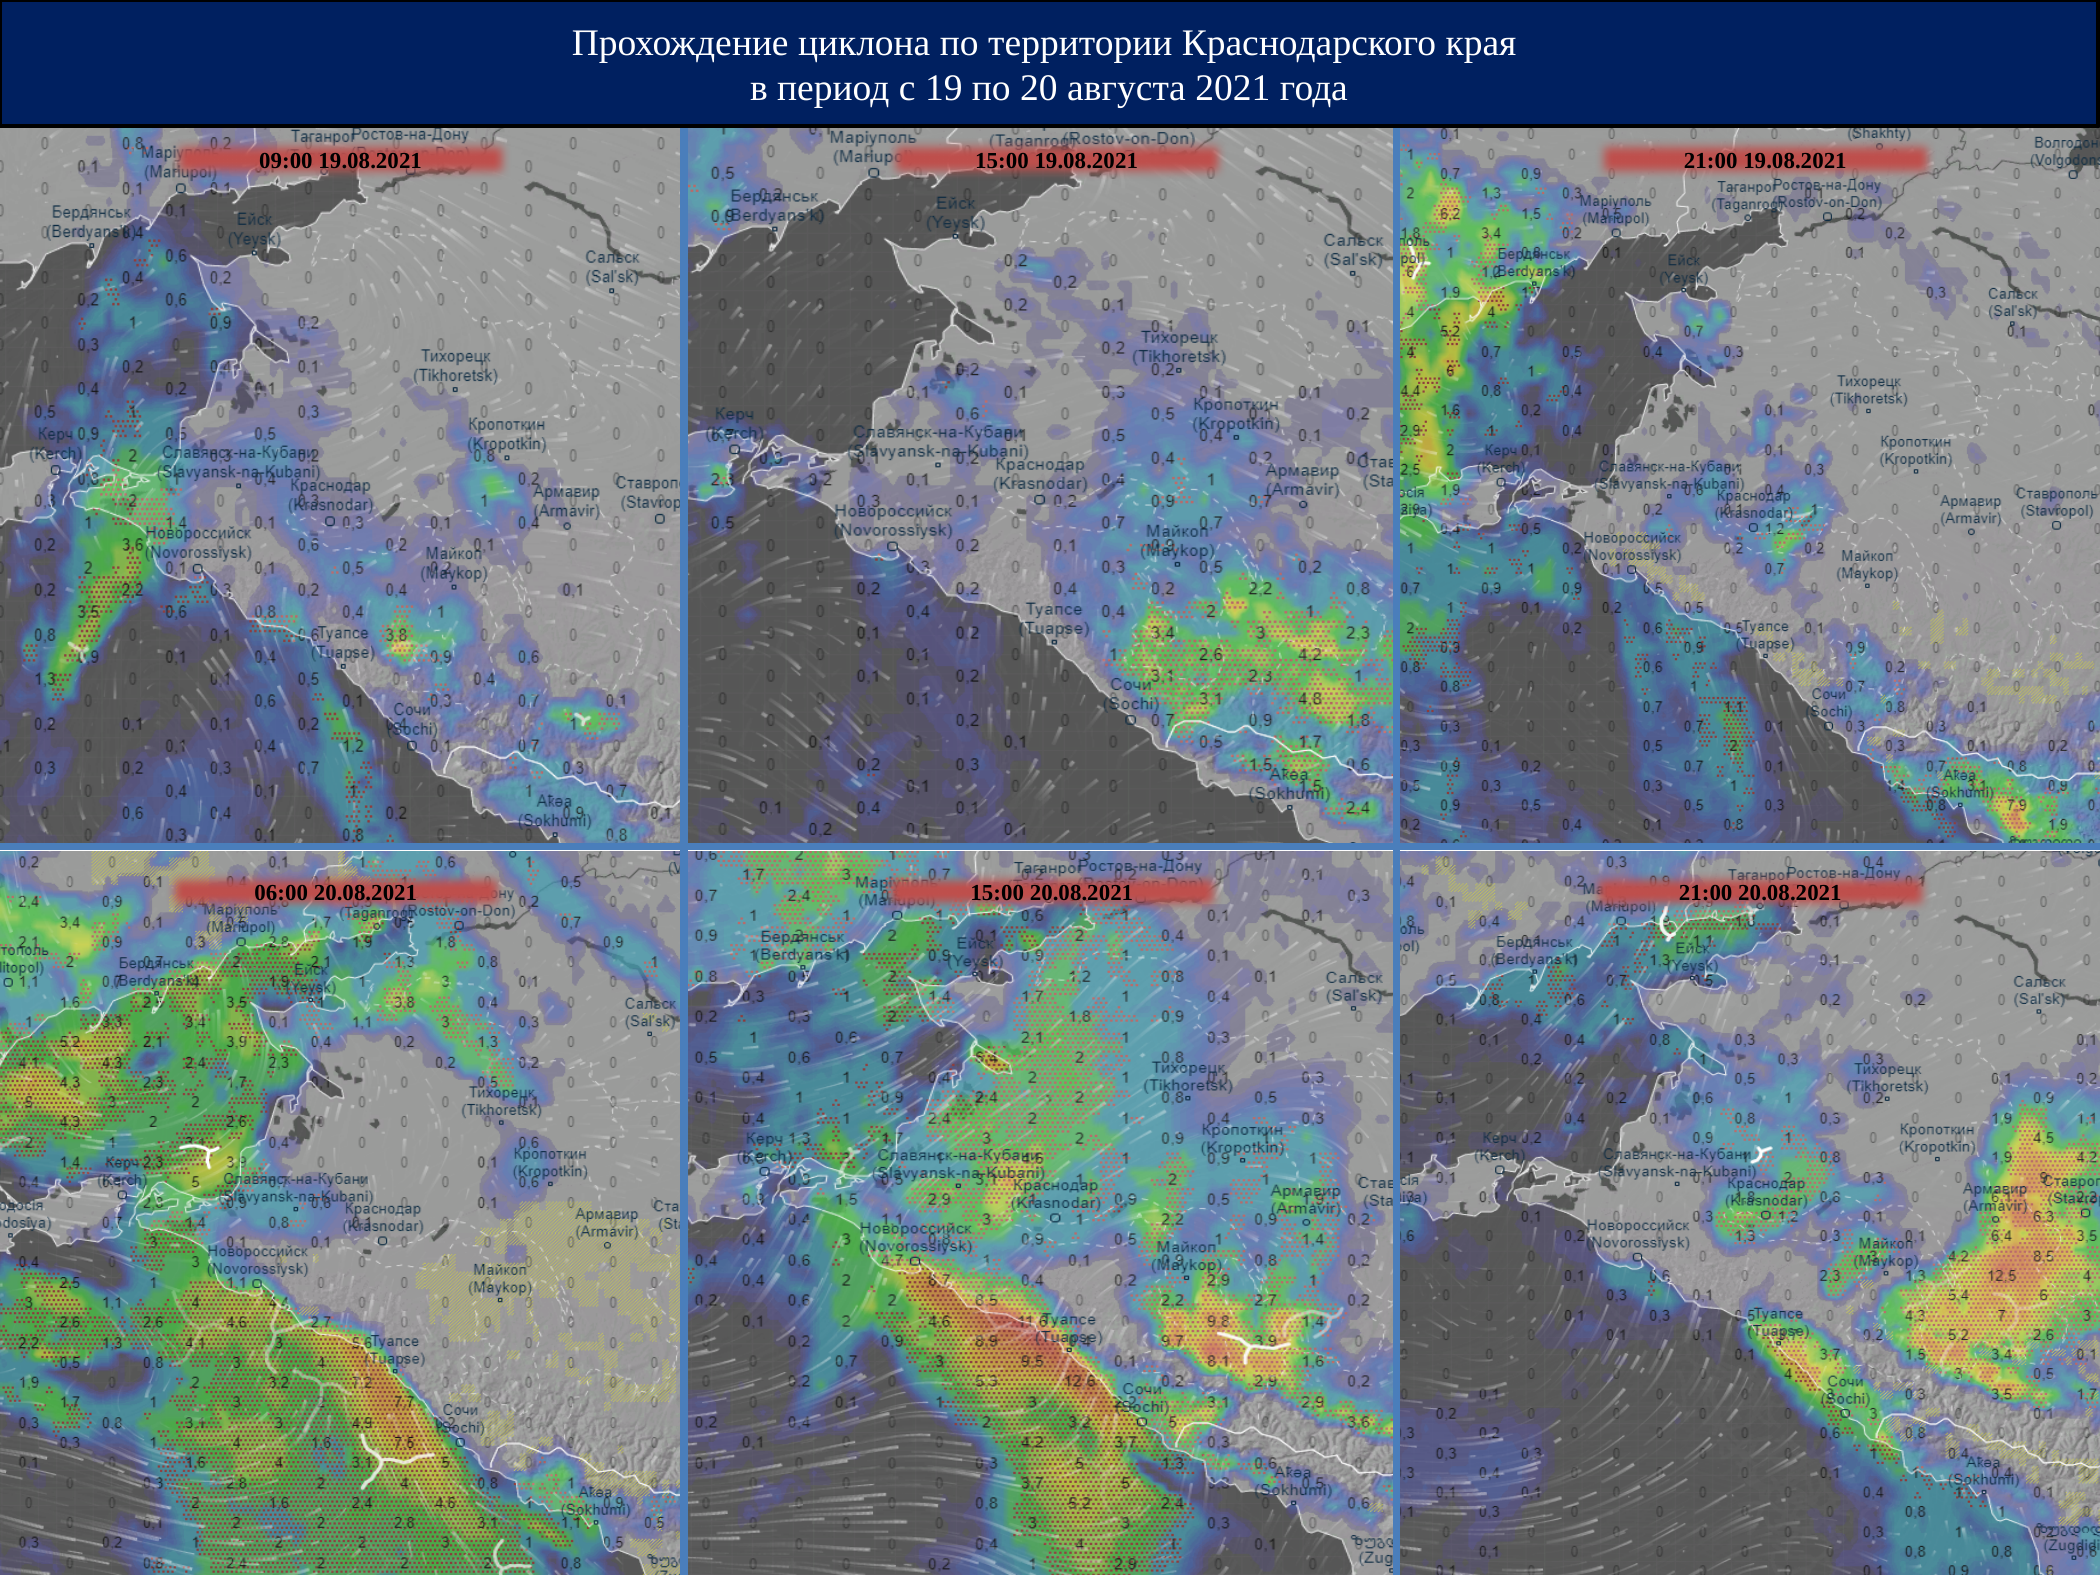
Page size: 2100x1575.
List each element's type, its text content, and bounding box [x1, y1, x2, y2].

picture [0, 850, 683, 1575]
picture [1397, 850, 2100, 1575]
text_box Прохождение циклона по территории Краснодарского края в период с 19 по 20 августа 2021 года [0, 0, 2100, 124]
picture [684, 124, 2100, 846]
picture [0, 125, 683, 846]
picture [687, 850, 1396, 1575]
